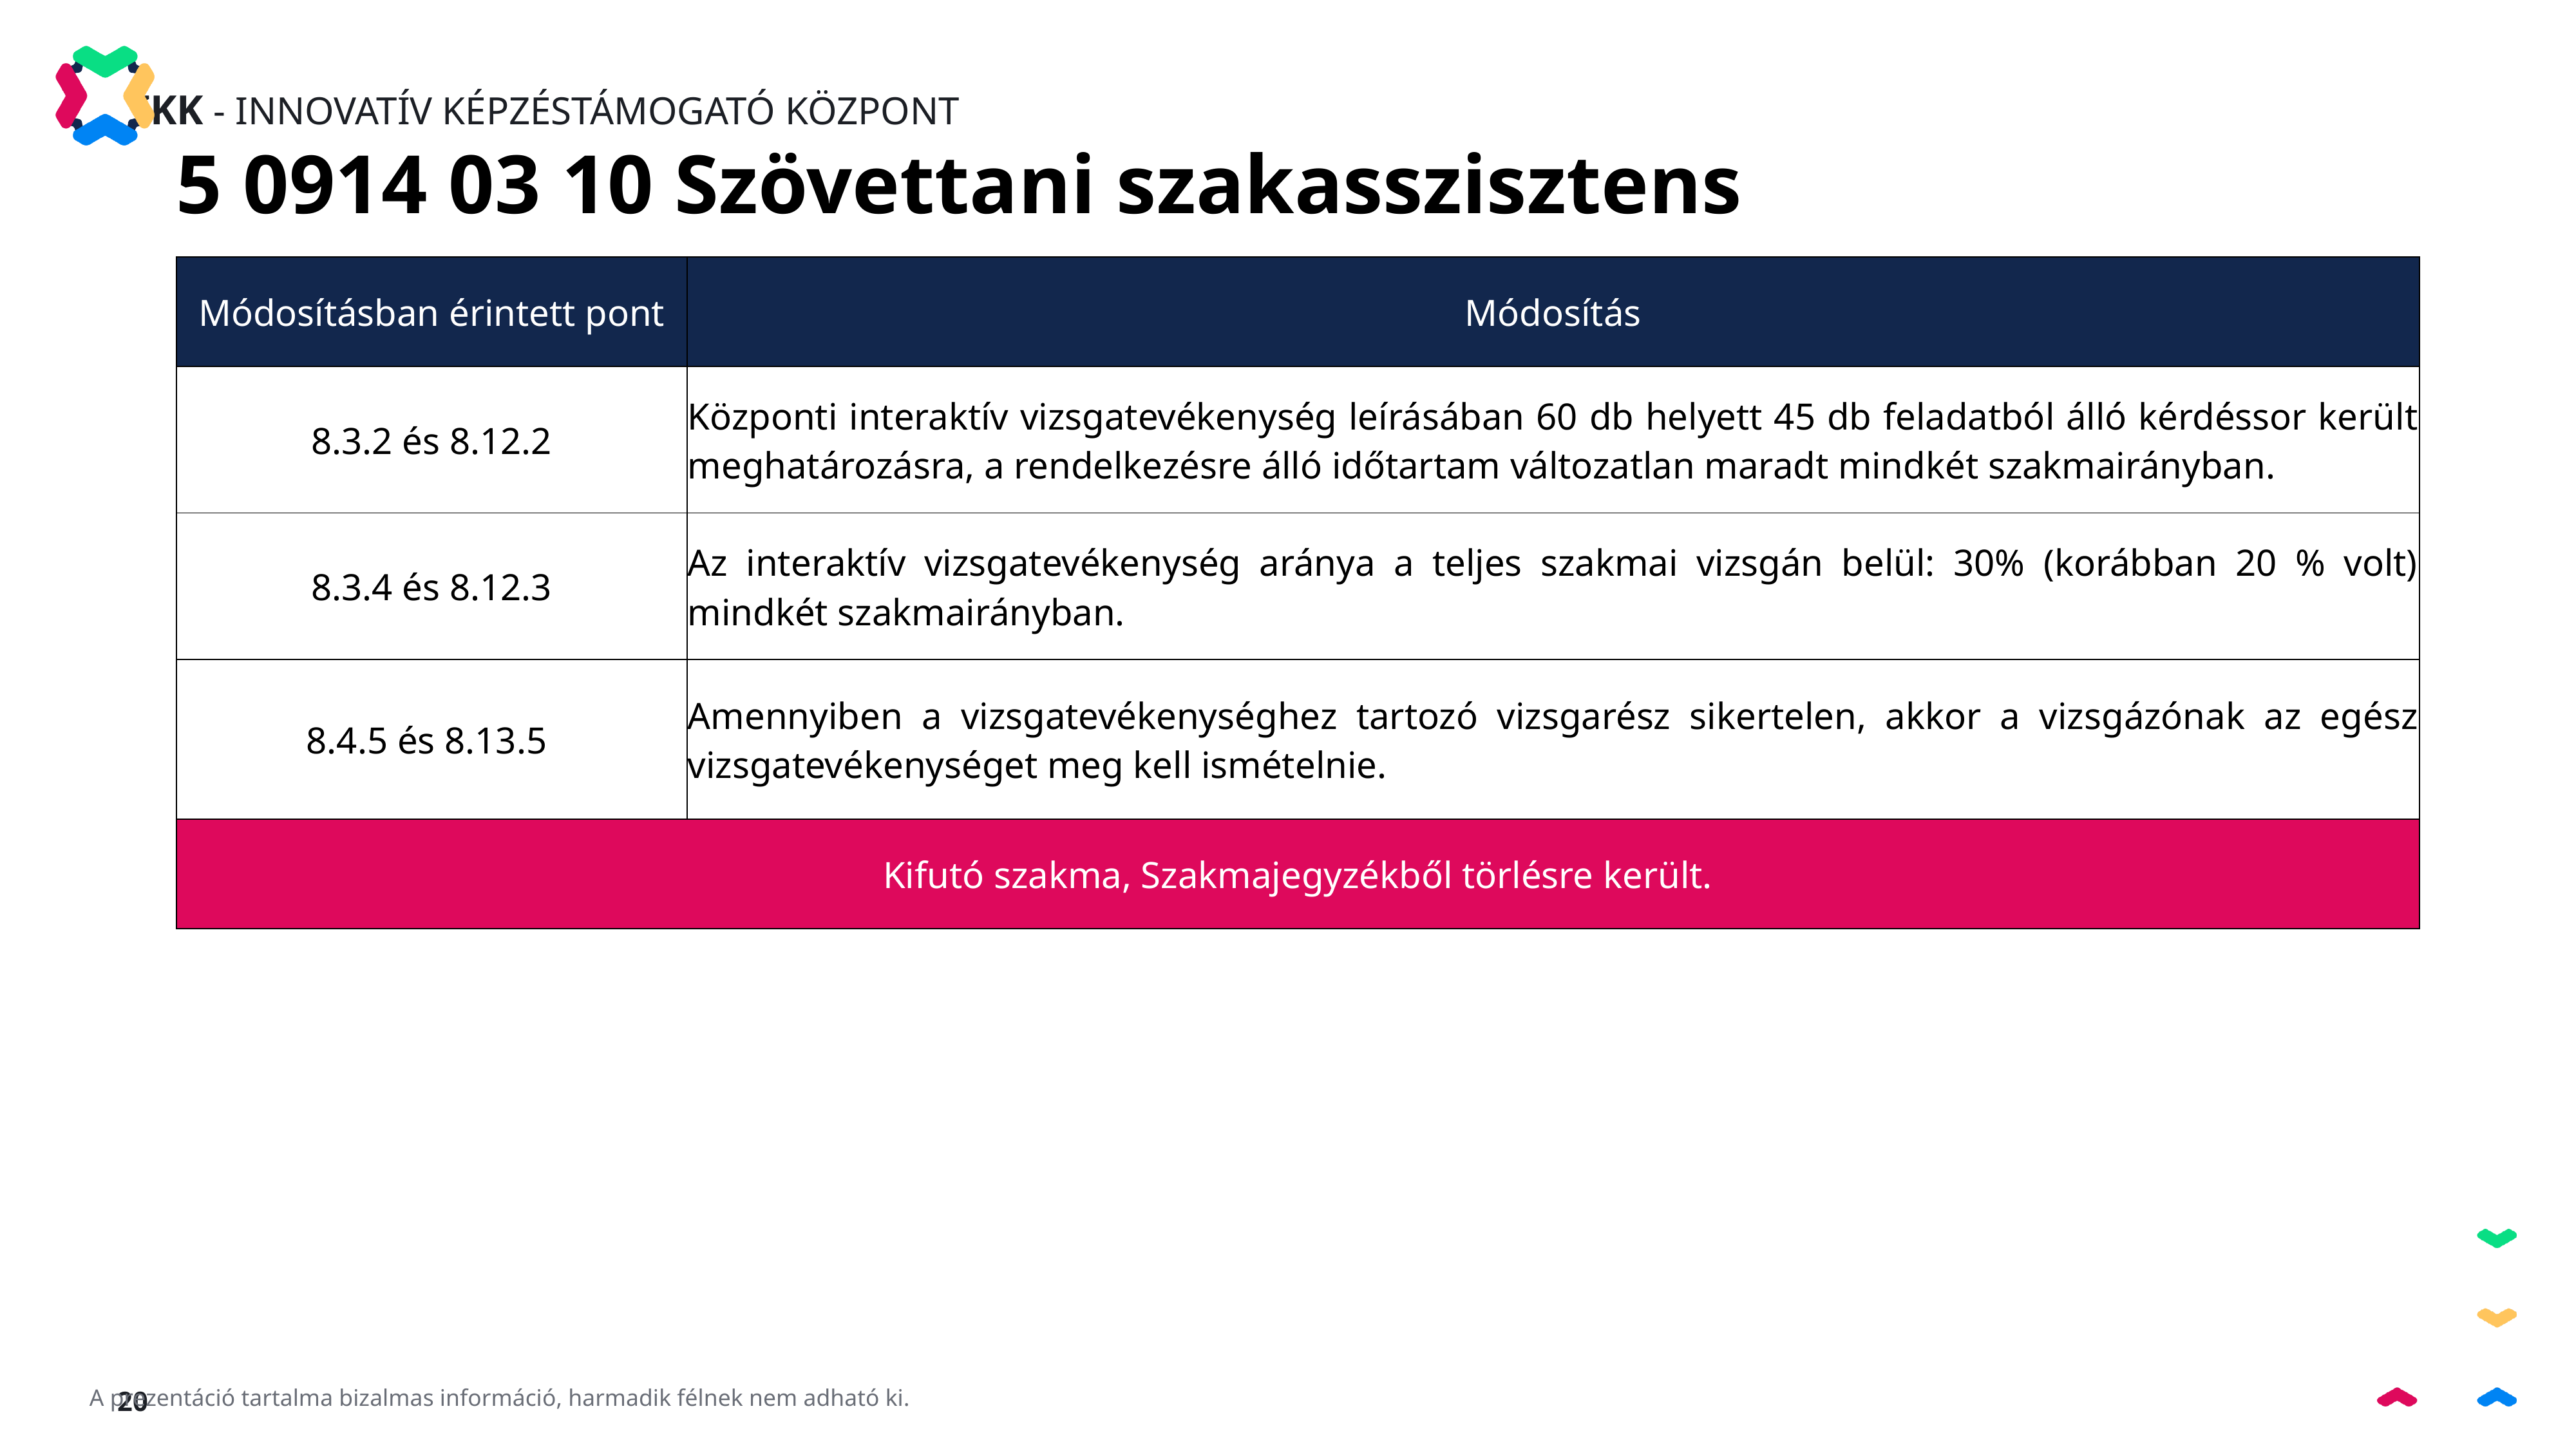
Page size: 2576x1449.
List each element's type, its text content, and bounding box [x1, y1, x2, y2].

table_header Módosítás [688, 258, 2419, 366]
table_header Módosításban érintett pont [177, 258, 687, 366]
table_cell 8.3.4 és 8.12.3 [177, 513, 687, 659]
table_cell Központi interaktív vizsgatevékenység leírásában 60 db helyett 45 db feladatból álló kérdéssor került meghatározásra, a rendelkezésre álló időtartam változatlan maradt mindkét szakmairányban. [688, 367, 2419, 513]
table_cell 8.3.2 és 8.12.2 [177, 367, 687, 513]
picture [2377, 1229, 2517, 1406]
table_cell Kifutó szakma, Szakmajegyzékből törlésre került. [177, 820, 2419, 928]
table_cell 8.4.5 és 8.13.5 [177, 660, 687, 819]
table_cell Az interaktív vizsgatevékenység aránya a teljes szakmai vizsgán belül: 30% (korábban 20 % volt) mindkét szakmairányban. [688, 513, 2419, 659]
table_cell Amennyiben a vizsgatevékenységhez tartozó vizsgarész sikertelen, akkor a vizsgázónak az egész vizsgatevékenységet meg kell ismételnie. [688, 660, 2419, 819]
list 5 0914 03 10 Szövettani szakasszisztens [176, 133, 2336, 202]
picture [55, 46, 155, 146]
